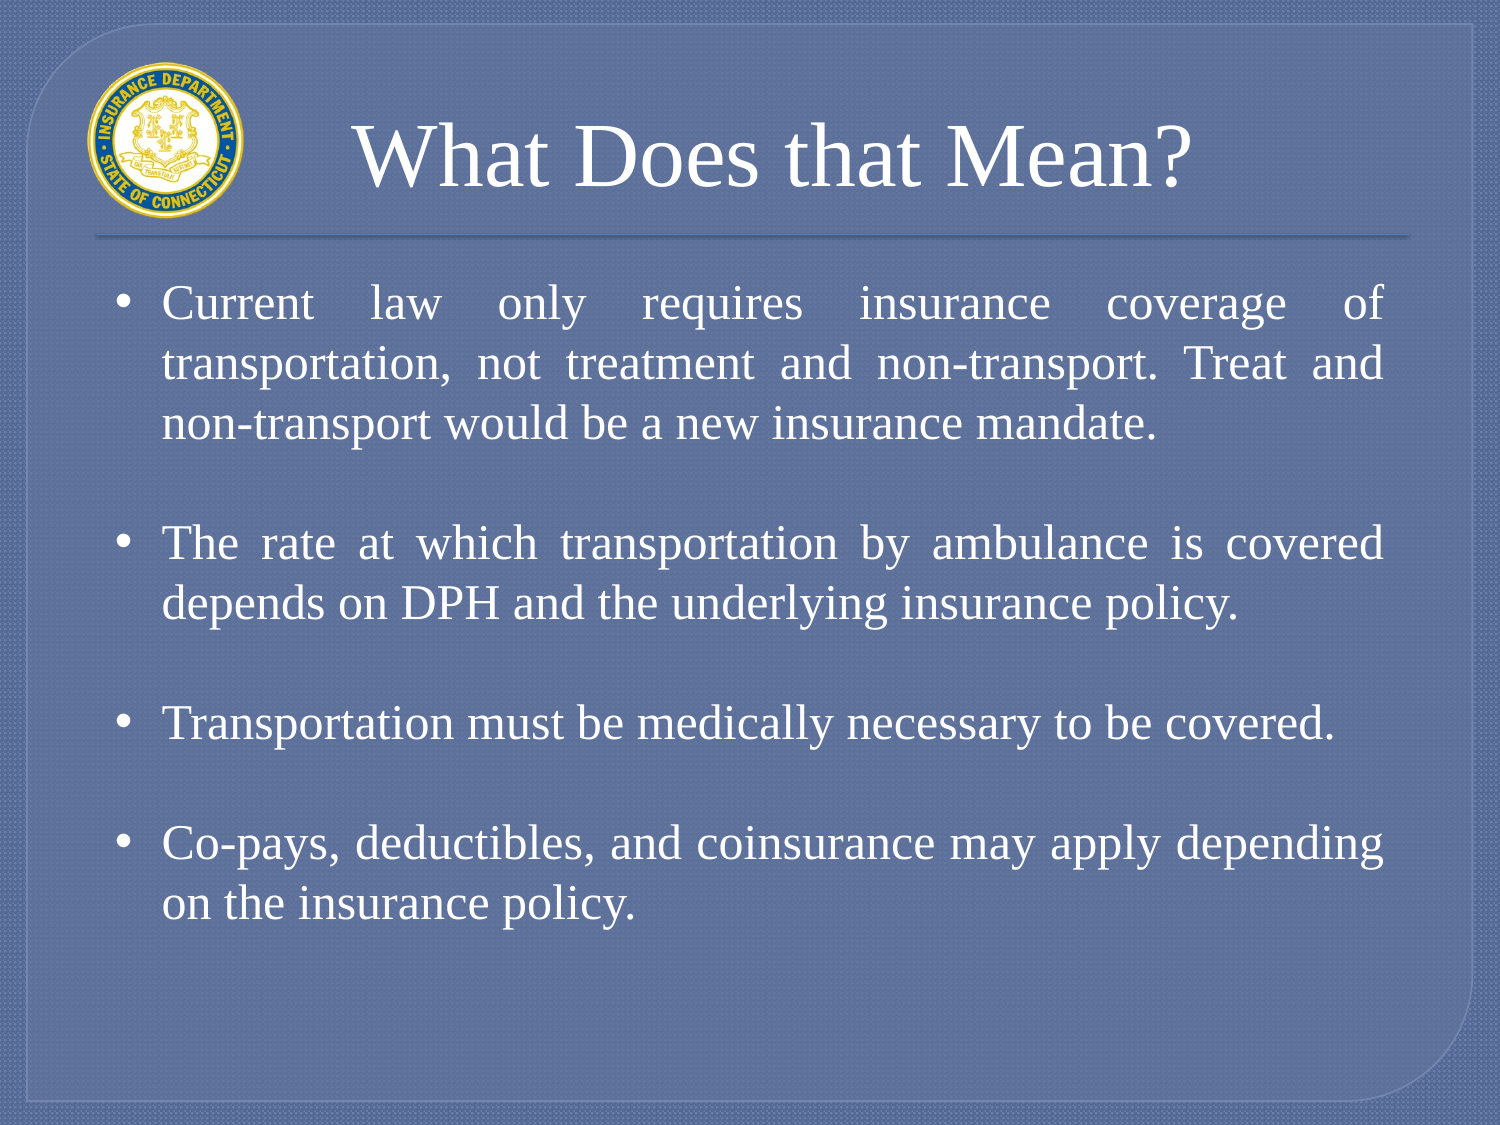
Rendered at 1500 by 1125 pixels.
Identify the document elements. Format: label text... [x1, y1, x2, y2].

text_box Current law only requires insurance coverage of transportation, not treatment and non-transport. Treat and non-transport would be a new insurance mandate. The rate at which transportation by ambulance is covered depends on DPH and the underlying insurance policy. Transportation must be medically necessary to be covered. Co-pays, deductibles, and coinsurance may apply depending on the insurance policy. [99, 262, 1400, 978]
title What Does that Mean? [75, 45, 1425, 213]
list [87, 62, 244, 219]
